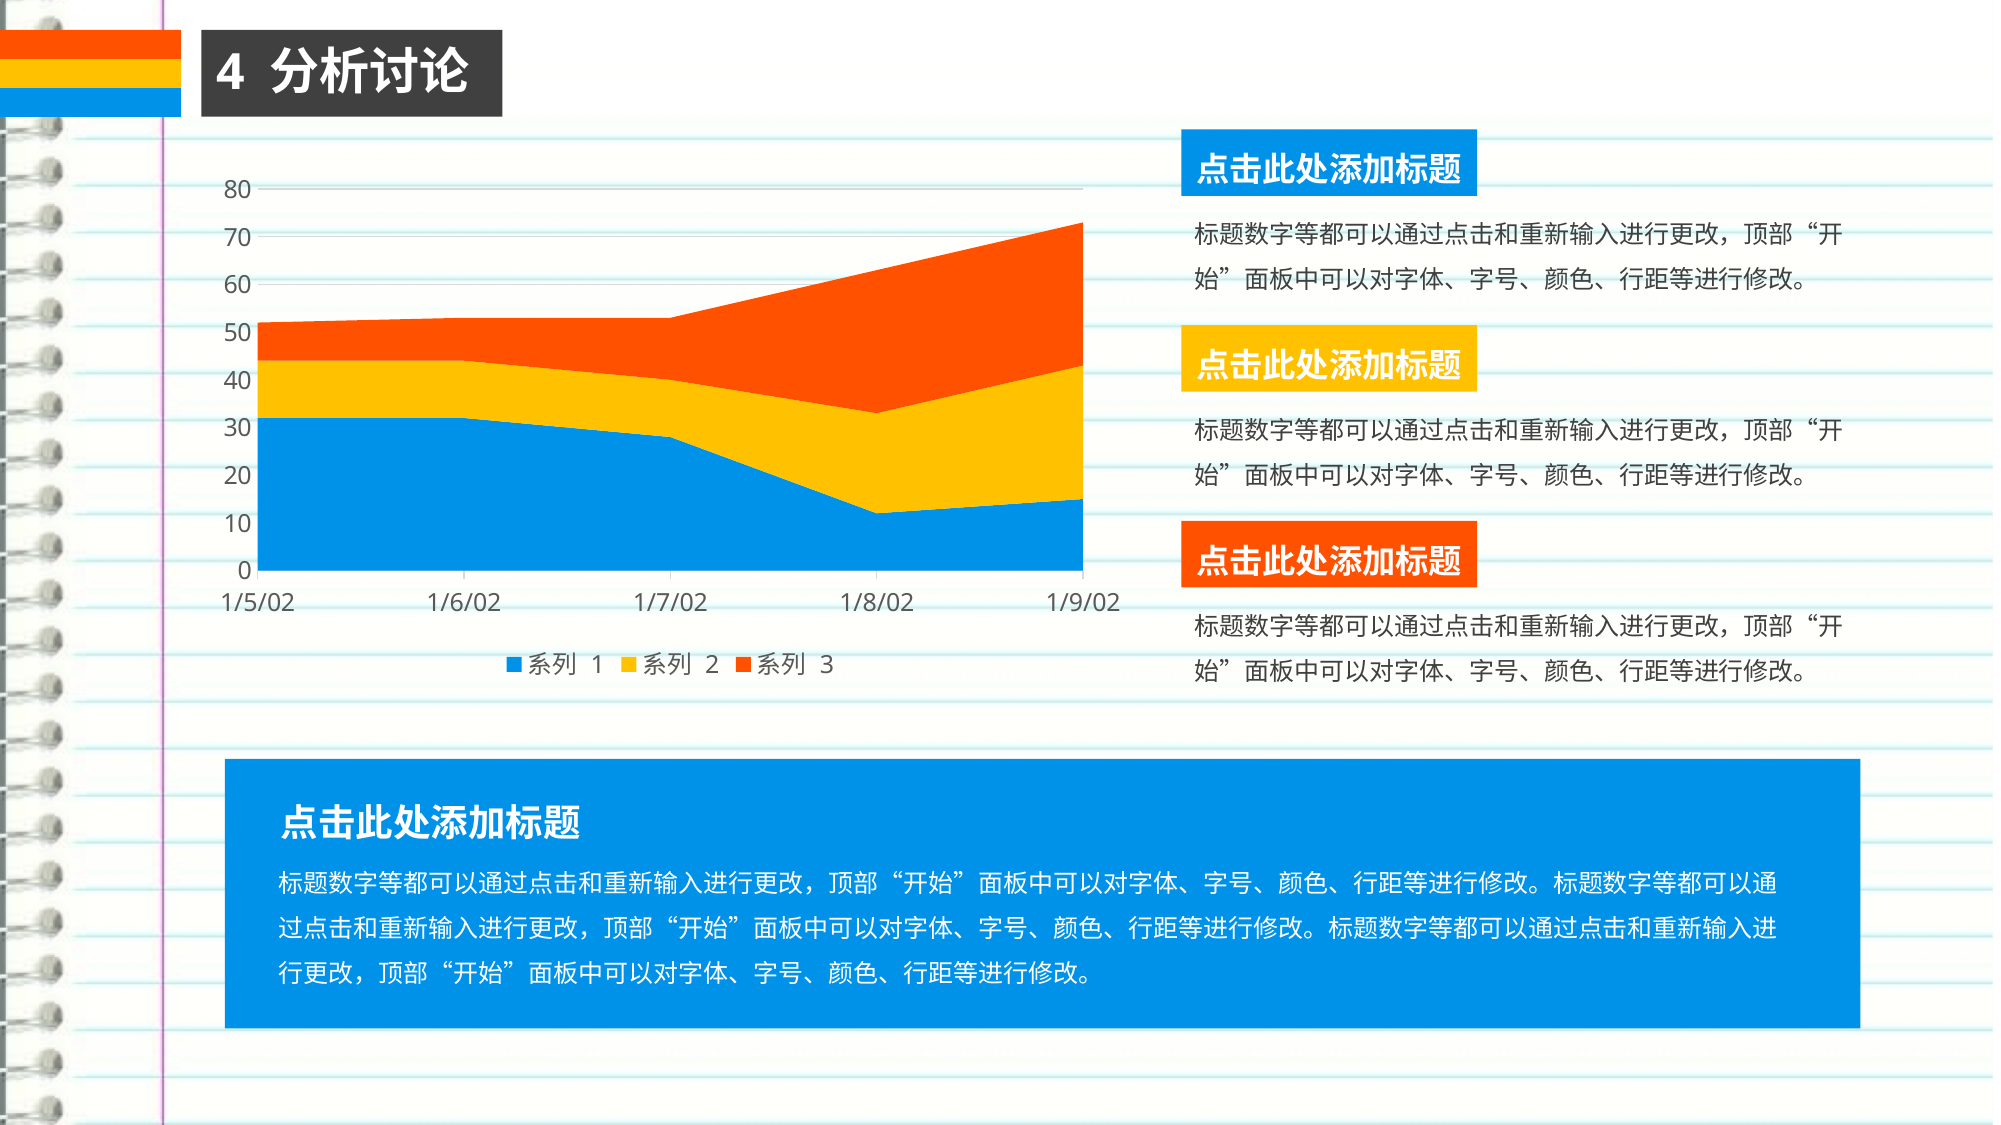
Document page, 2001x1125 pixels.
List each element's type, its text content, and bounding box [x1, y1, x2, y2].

text_box 标题数字等都可以通过点击和重新输入进行更改，顶部“开始”面板中可以对字体、字号、颜色、行距等进行修改。 [1179, 392, 1861, 497]
picture [0, 0, 2001, 1125]
text_box 标题数字等都可以通过点击和重新输入进行更改，顶部“开始”面板中可以对字体、字号、颜色、行距等进行修改。标题数字等都可以通过点击和重新输入进行更改，顶部“开始”面板中可以对字体、字号、颜色、行距等进行修改。标题数字等都可以通过点击和重新输入进行更改，顶部“开始”面板中可以对字体、字号、颜色、行距等进行修改。 [264, 845, 1796, 996]
text_box [224, 758, 1861, 1029]
text_box 标题数字等都可以通过点击和重新输入进行更改，顶部“开始”面板中可以对字体、字号、颜色、行距等进行修改。 [1179, 196, 1861, 302]
text_box 点击此处添加标题 [265, 778, 596, 852]
list 4 分析讨论 [200, 29, 503, 118]
text_box 标题数字等都可以通过点击和重新输入进行更改，顶部“开始”面板中可以对字体、字号、颜色、行距等进行修改。 [1179, 588, 1861, 693]
text_box 点击此处添加标题 [1181, 325, 1478, 392]
text_box 点击此处添加标题 [1181, 520, 1478, 588]
text_box 点击此处添加标题 [1181, 129, 1478, 196]
chart [201, 161, 1140, 688]
